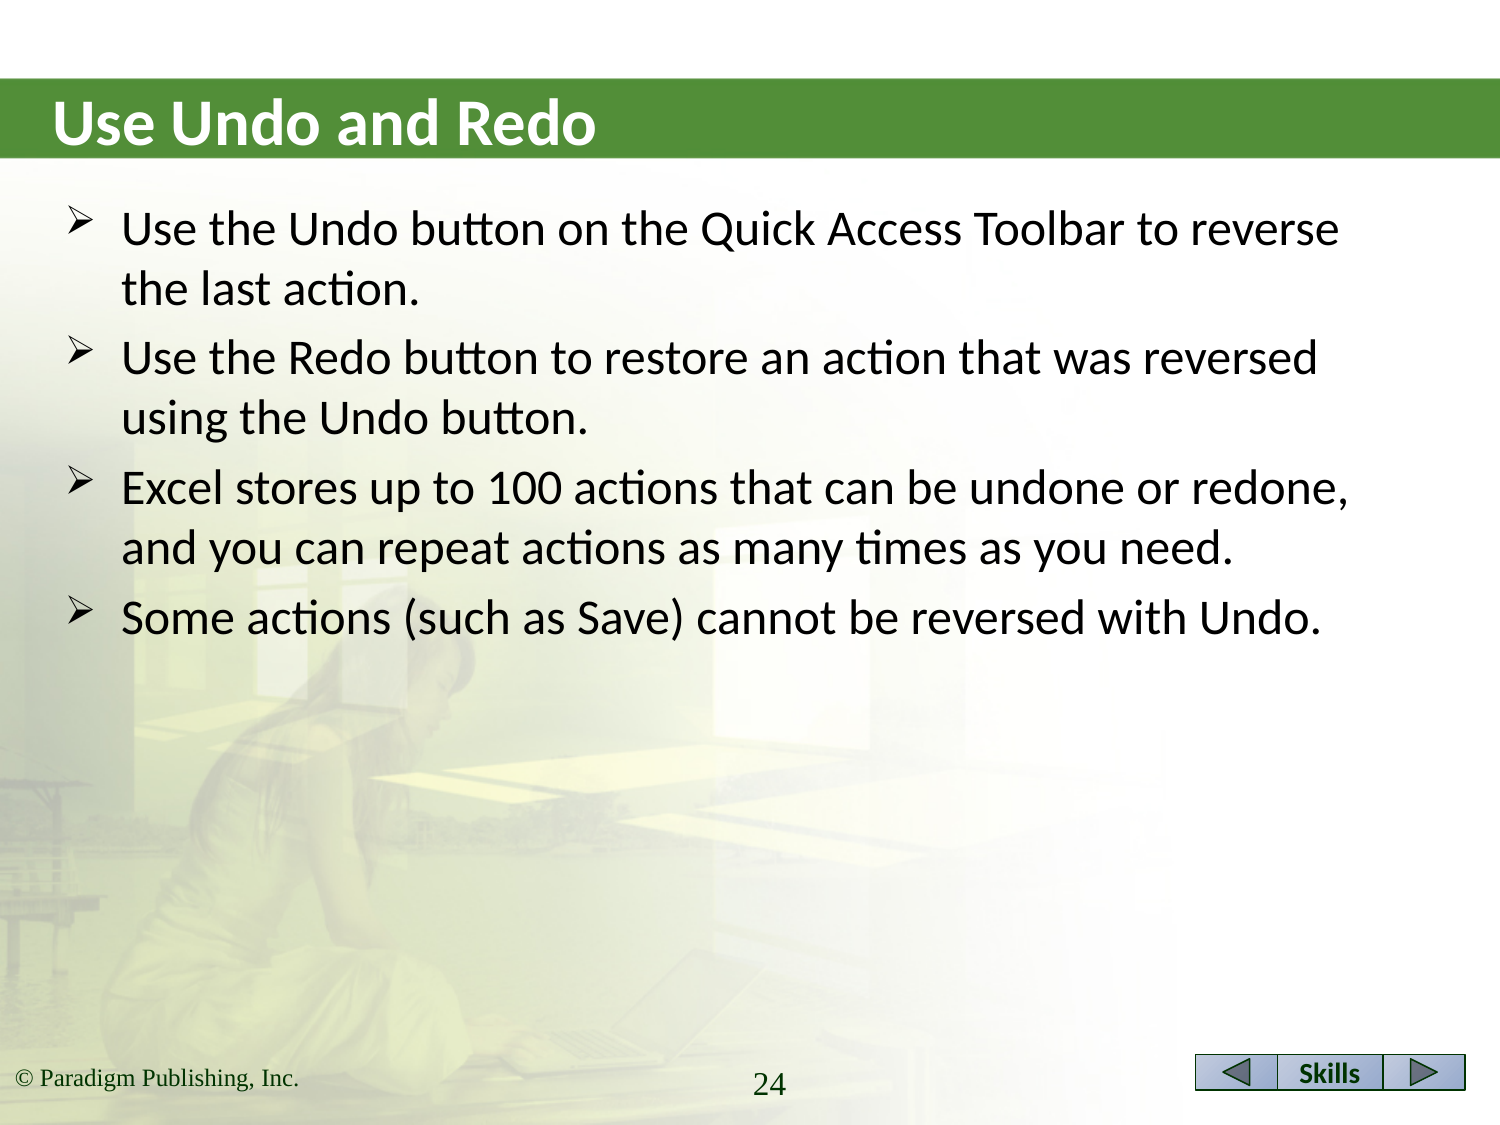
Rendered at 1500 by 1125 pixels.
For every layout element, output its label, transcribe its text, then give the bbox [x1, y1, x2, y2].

list Use the Undo button on the Quick Access Toolbar to reverse the last action. Use the Redo button to restore an action that was reversed using the Undo button. Excel stores up to 100 actions that can be undone or redone, and you can repeat actions as many times as you need. Some actions (such as Save) cannot be reversed with Undo. [50, 187, 1425, 1005]
picture [0, 0, 1500, 1125]
title Use Undo and Redo [37, 71, 1463, 159]
